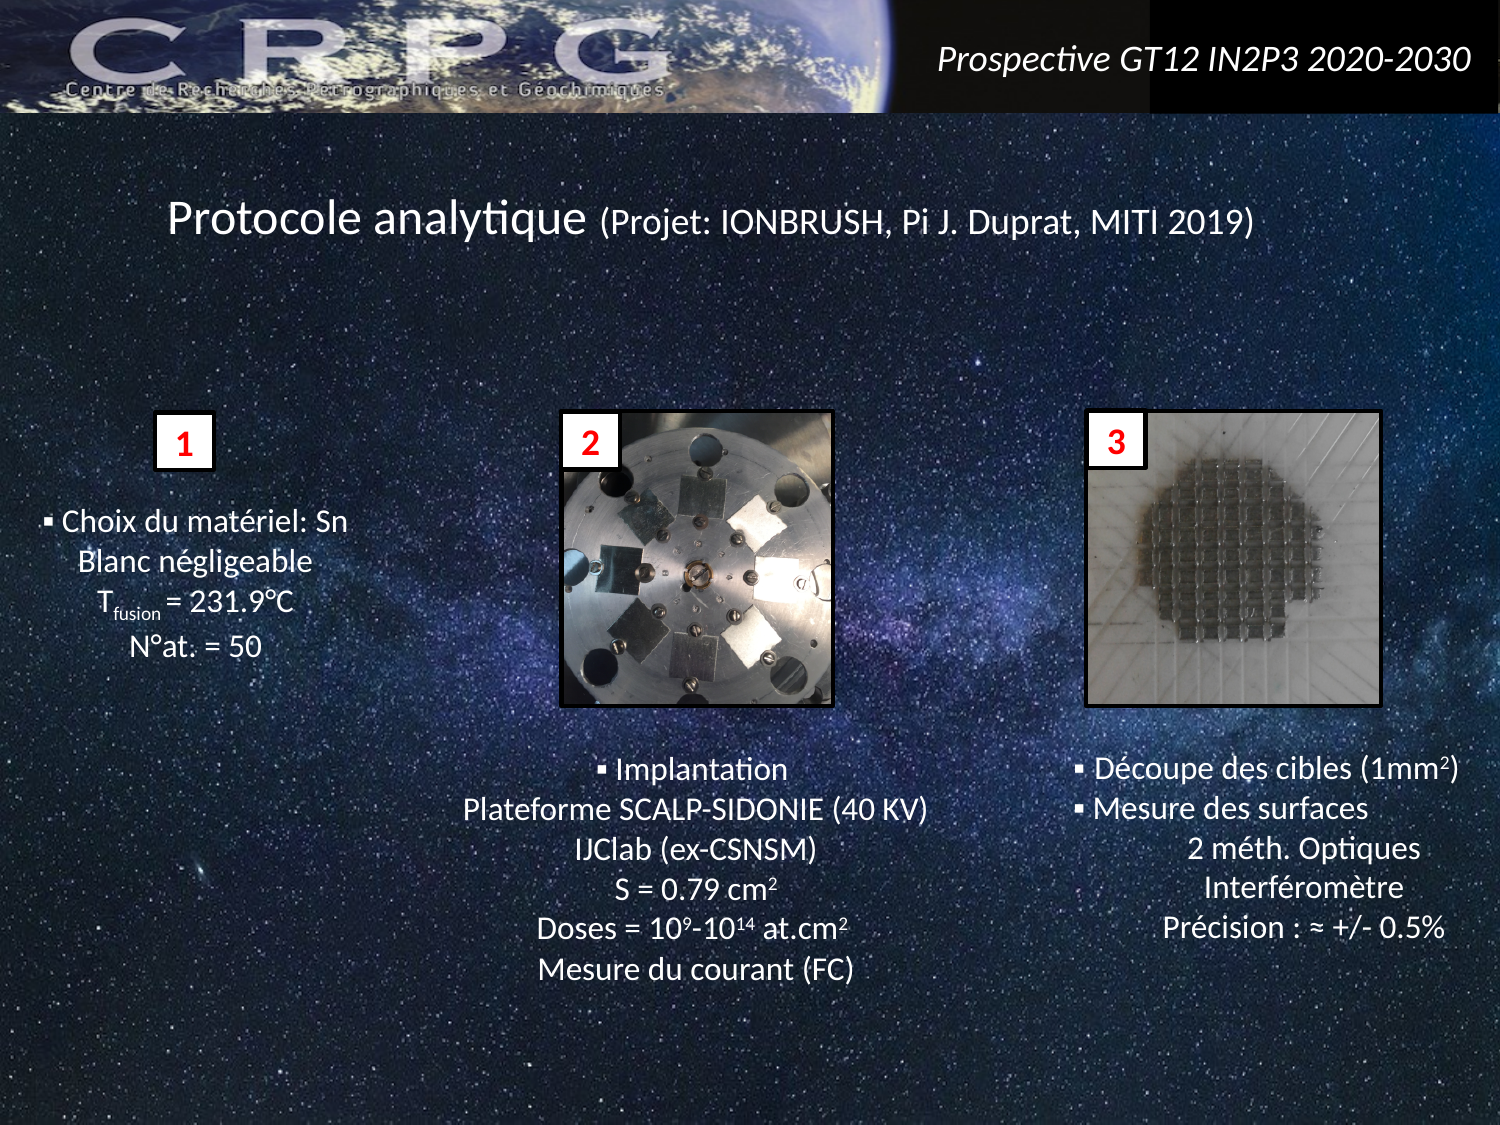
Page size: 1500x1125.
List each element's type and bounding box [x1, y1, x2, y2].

text_box [444, 410, 948, 998]
text_box [25, 412, 366, 669]
text_box [1026, 410, 1500, 956]
picture [0, 0, 1500, 1125]
